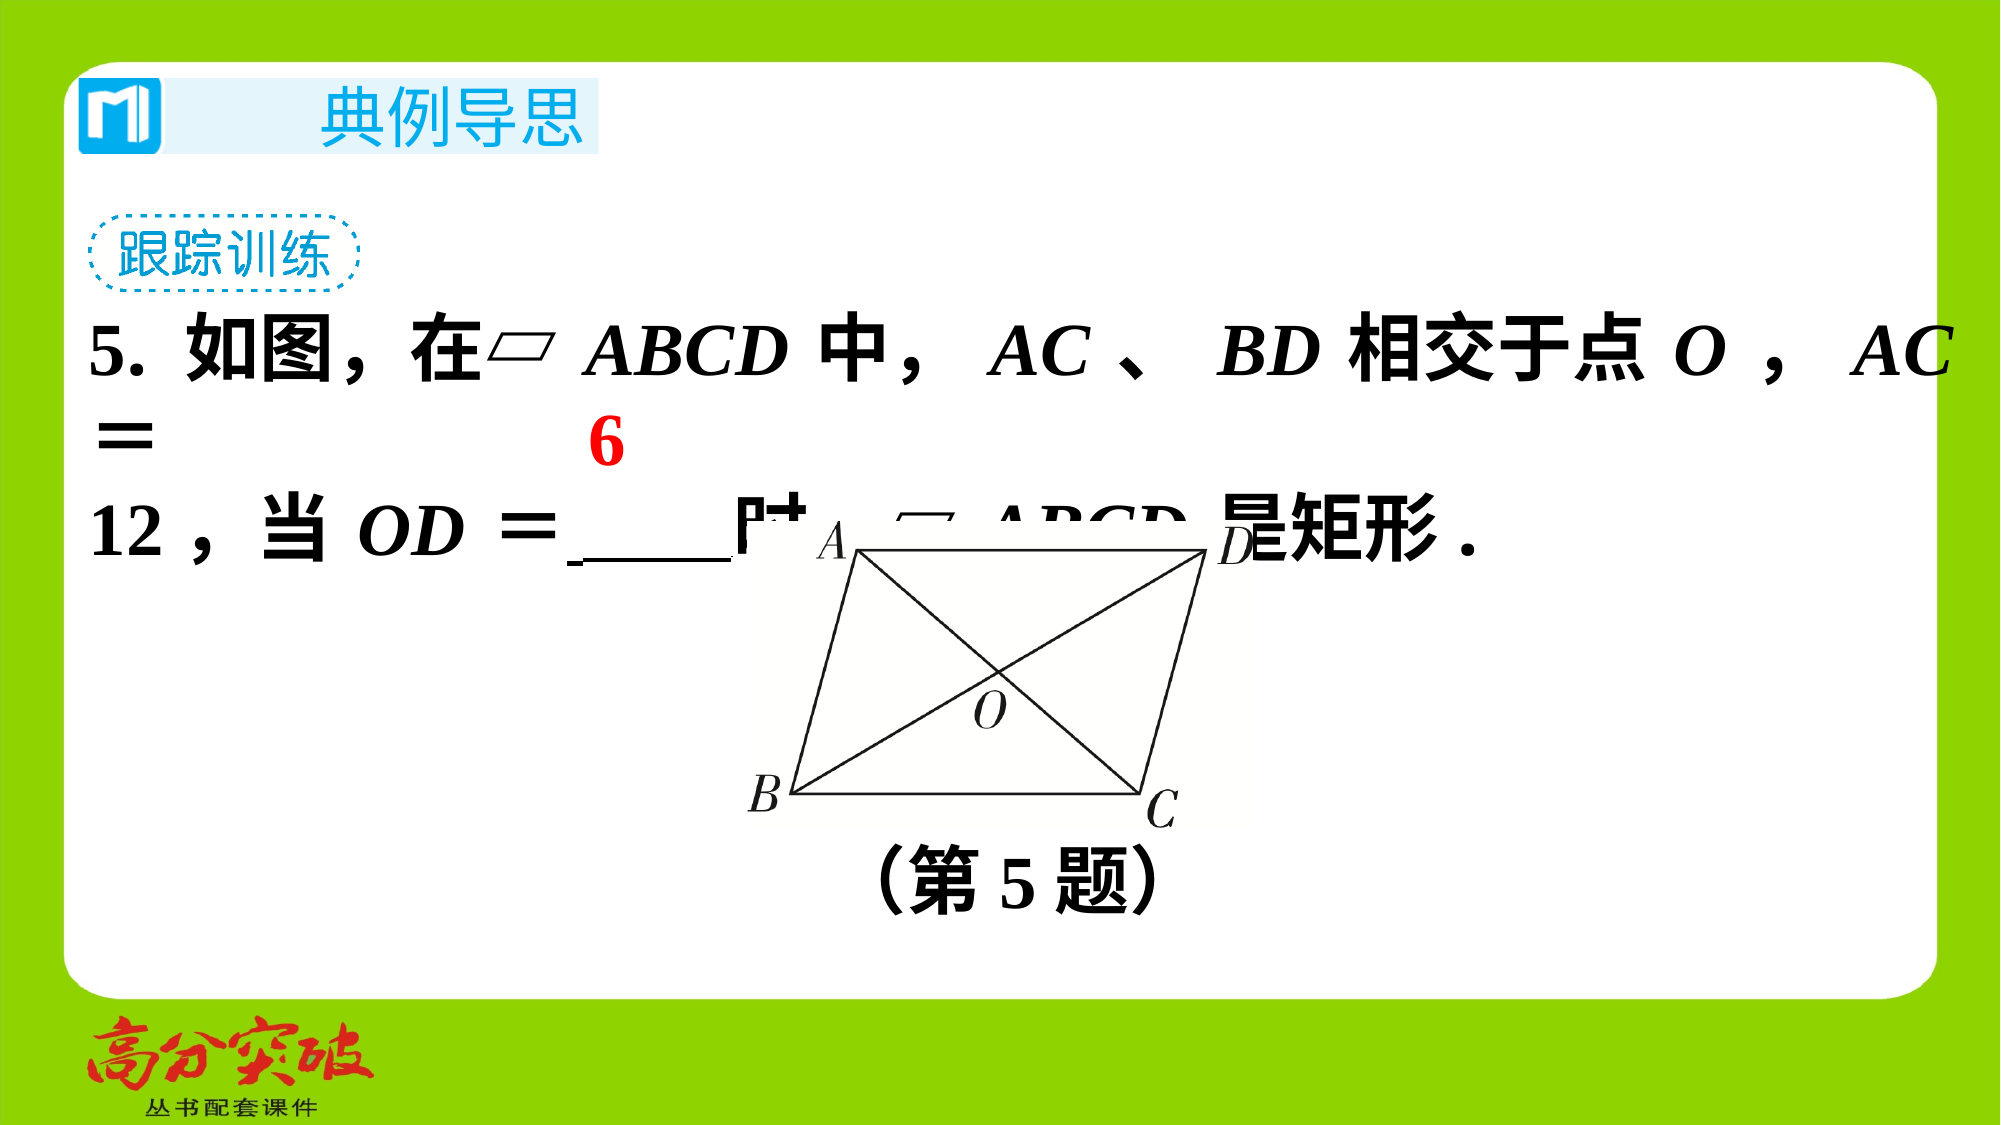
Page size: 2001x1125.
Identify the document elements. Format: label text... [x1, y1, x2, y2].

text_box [747, 521, 1253, 925]
text_box 5. 如图，在▱ABCD中，AC、BD相交于点O，AC＝ 12，当OD＝ 时，▱ABCD是矩形. [88, 300, 1974, 482]
text_box [88, 208, 363, 286]
picture [0, 0, 2001, 1125]
text_box 6 [573, 382, 717, 488]
